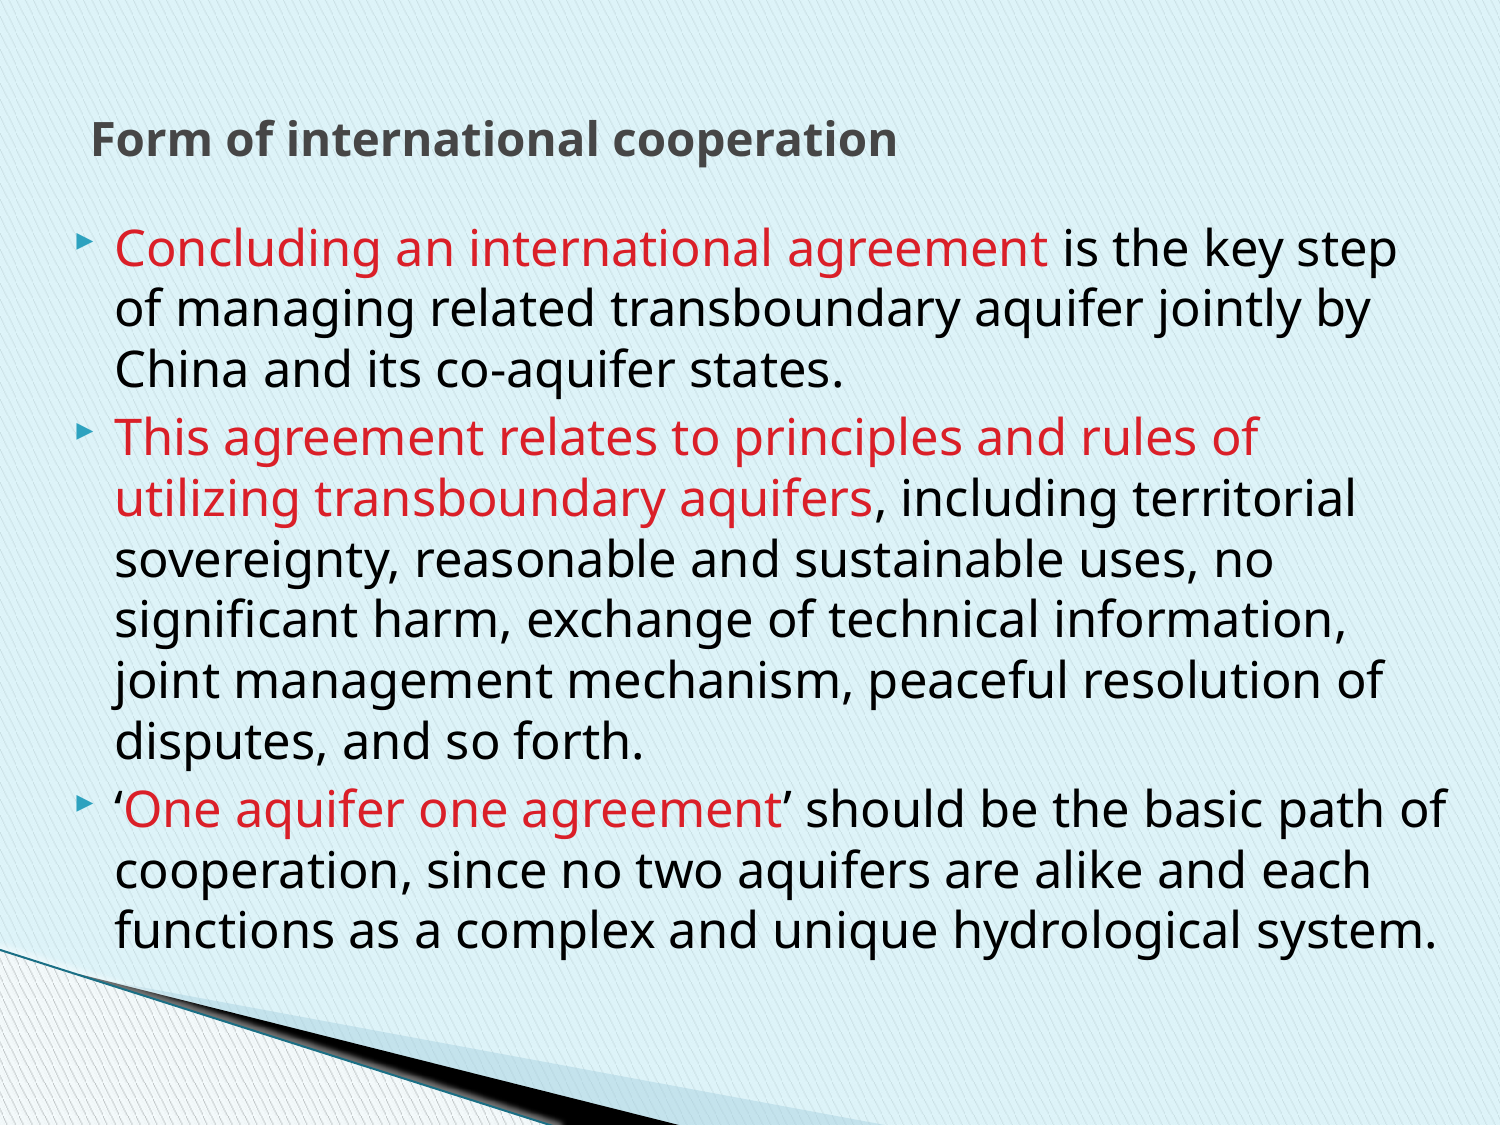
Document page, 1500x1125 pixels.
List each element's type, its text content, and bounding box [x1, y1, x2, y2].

title Form of international cooperation [75, 45, 1425, 233]
list Concluding an international agreement is the key step of managing related transboundary aquifer jointly by China and its co-aquifer states. This agreement relates to principles and rules of utilizing transboundary aquifers, including territorial sovereignty, reasonable and sustainable uses, no significant harm, exchange of technical information, joint management mechanism, peaceful resolution of disputes, and so forth. ‘One aquifer one agreement’ should be the basic path of cooperation, since no two aquifers are alike and each functions as a complex and unique hydrological system. [41, 208, 1471, 1024]
